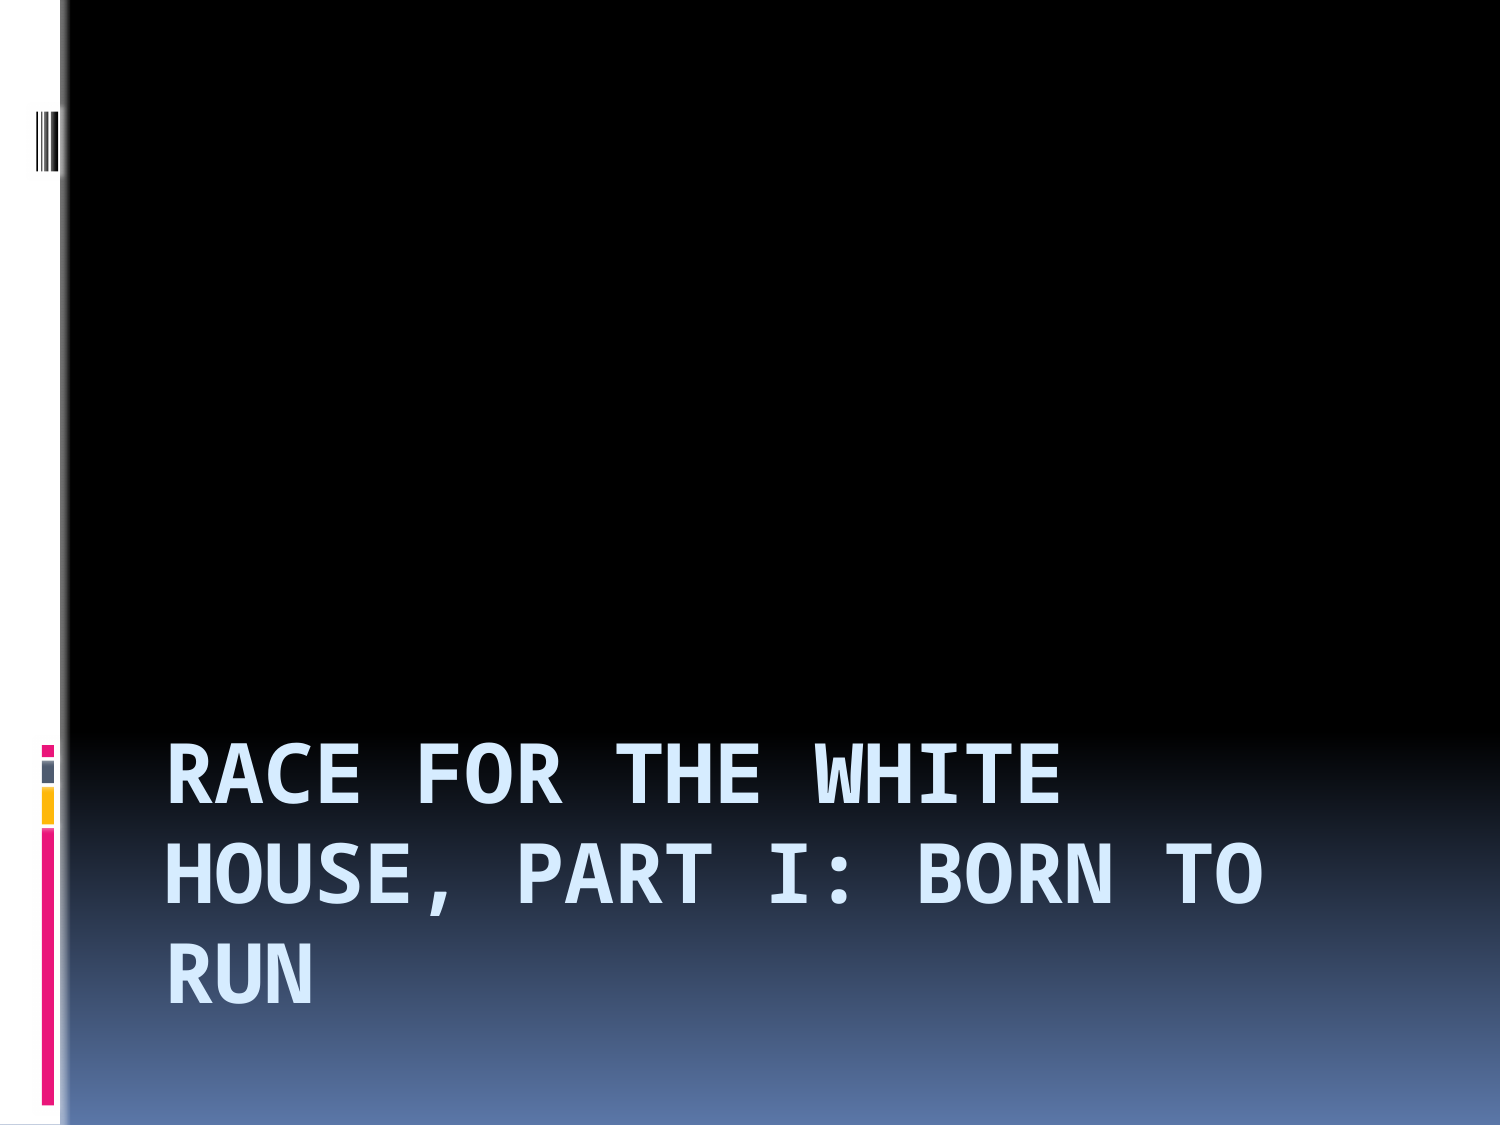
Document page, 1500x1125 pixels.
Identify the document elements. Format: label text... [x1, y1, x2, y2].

title Race for the White House, Part I: Born to Run [150, 712, 1425, 1037]
